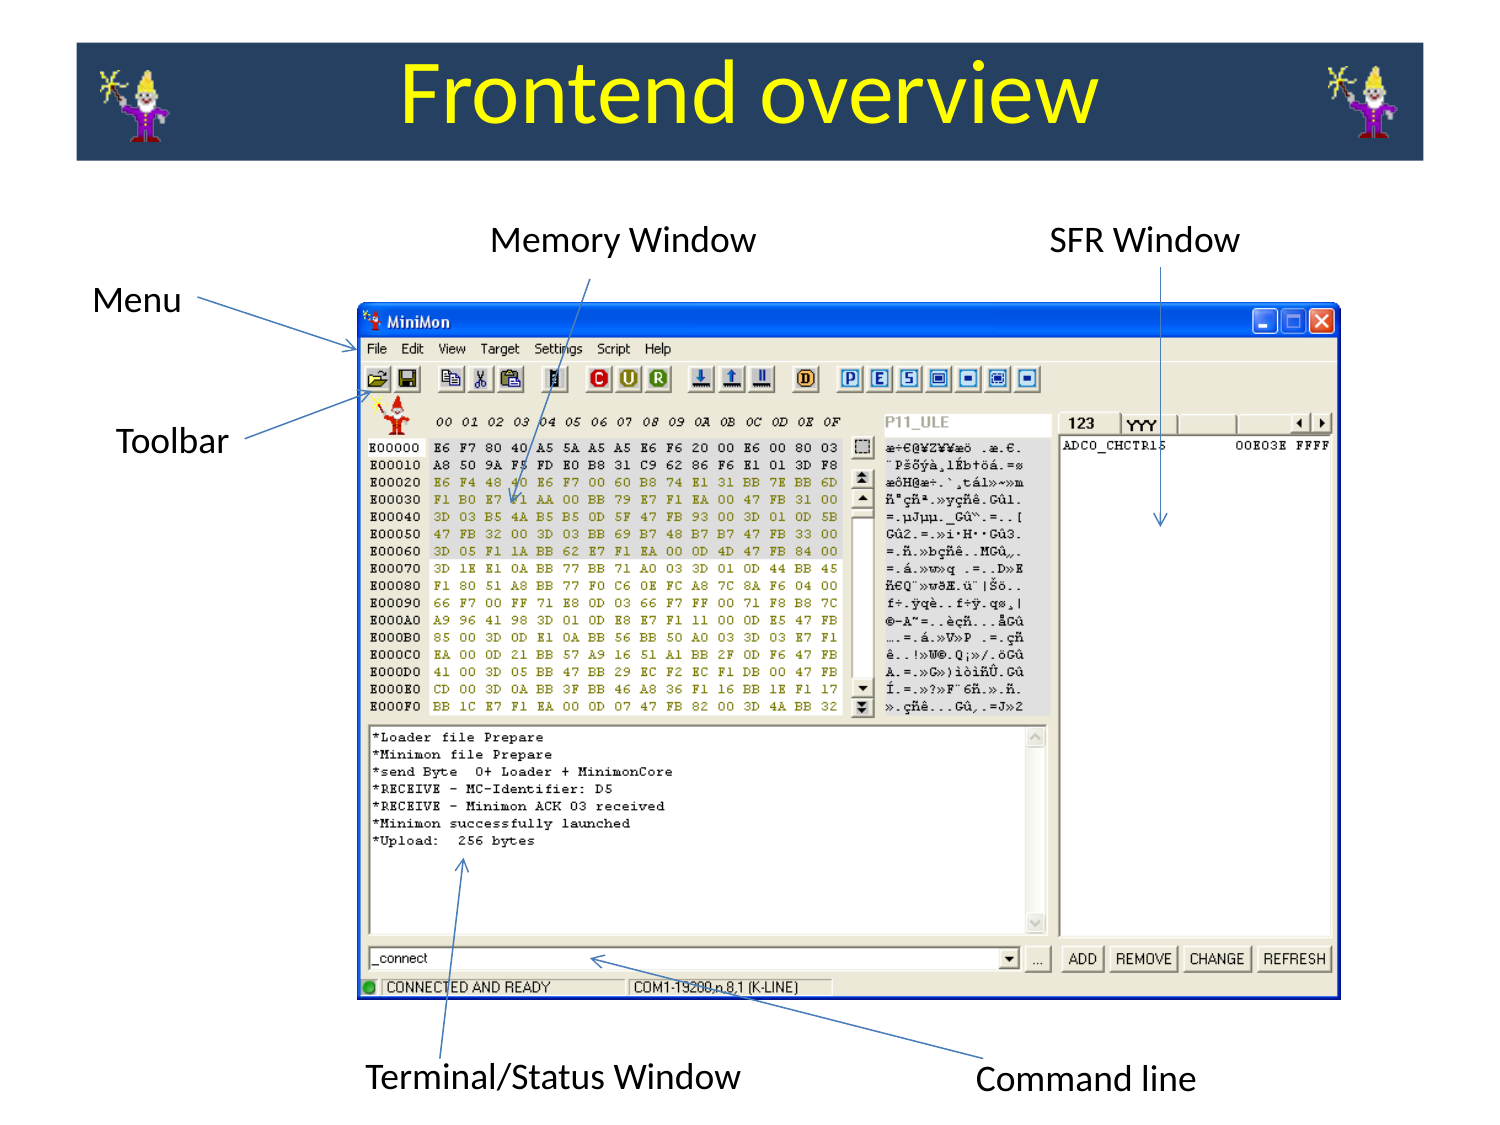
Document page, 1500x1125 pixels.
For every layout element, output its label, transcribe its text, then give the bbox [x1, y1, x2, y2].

text_box Menu [77, 267, 198, 327]
title Frontend overview [75, 42, 1425, 159]
text_box Memory Window [475, 208, 772, 268]
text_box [245, 390, 373, 440]
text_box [510, 278, 591, 504]
text_box SFR Window [1034, 208, 1256, 268]
picture [356, 302, 1341, 1000]
text_box Toolbar [101, 408, 245, 469]
text_box Command line [961, 1046, 1213, 1107]
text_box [589, 957, 984, 1059]
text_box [439, 857, 464, 1059]
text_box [197, 297, 358, 351]
text_box Terminal/Status Window [350, 1045, 757, 1105]
